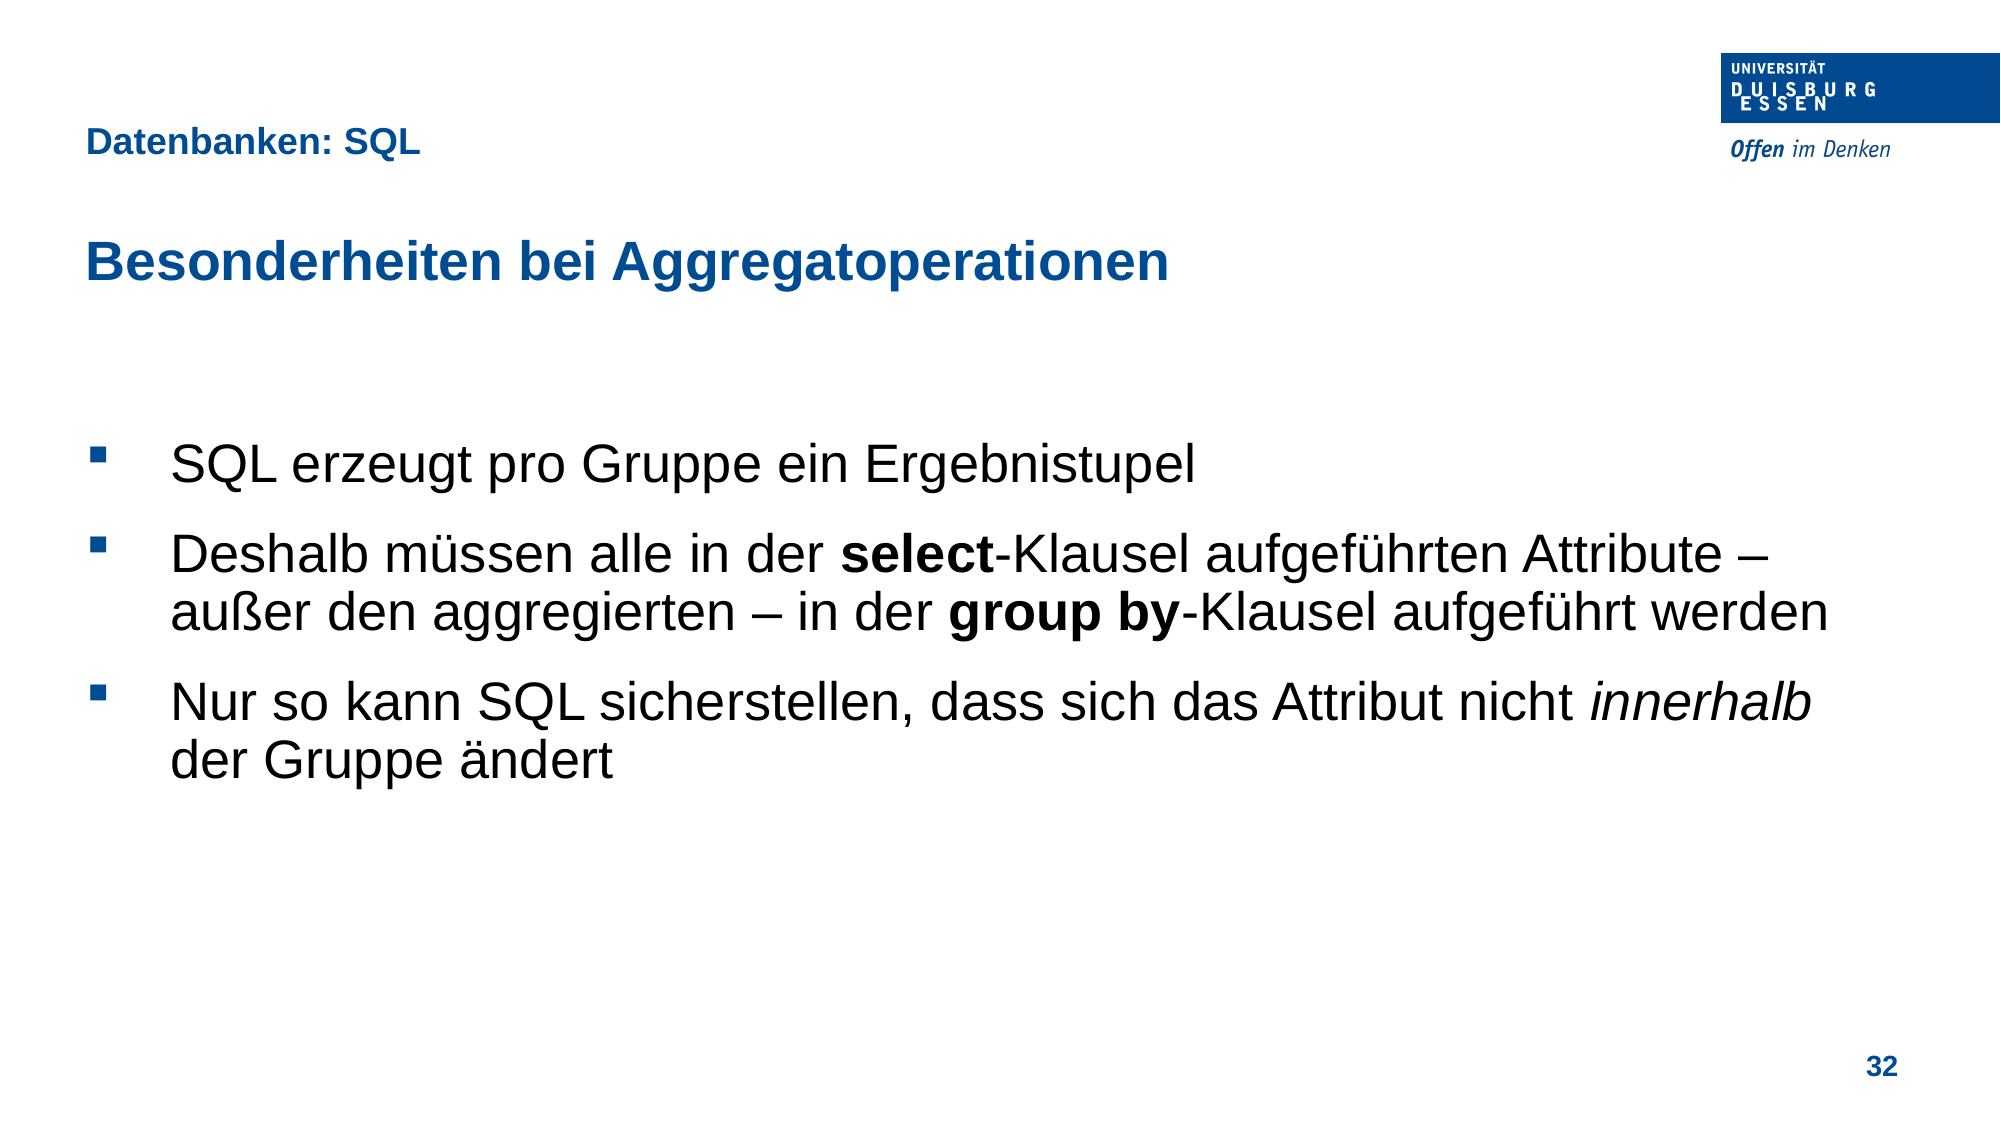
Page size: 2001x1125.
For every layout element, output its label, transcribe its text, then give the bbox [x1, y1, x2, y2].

picture [1721, 53, 2000, 162]
list Besonderheiten bei Aggregatoperationen [85, 225, 1696, 301]
list Datenbanken: SQL [85, 121, 1696, 163]
list SQL erzeugt pro Gruppe ein Ergebnistupel Deshalb müssen alle in der select-Klausel aufgeführten Attribute –außer den aggregierten – in der group by-Klausel aufgeführt werden Nur so kann SQL sicherstellen, dass sich das Attribut nicht innerhalb der Gruppe ändert [85, 428, 1914, 1040]
slide_number 32 [1677, 1039, 1914, 1081]
